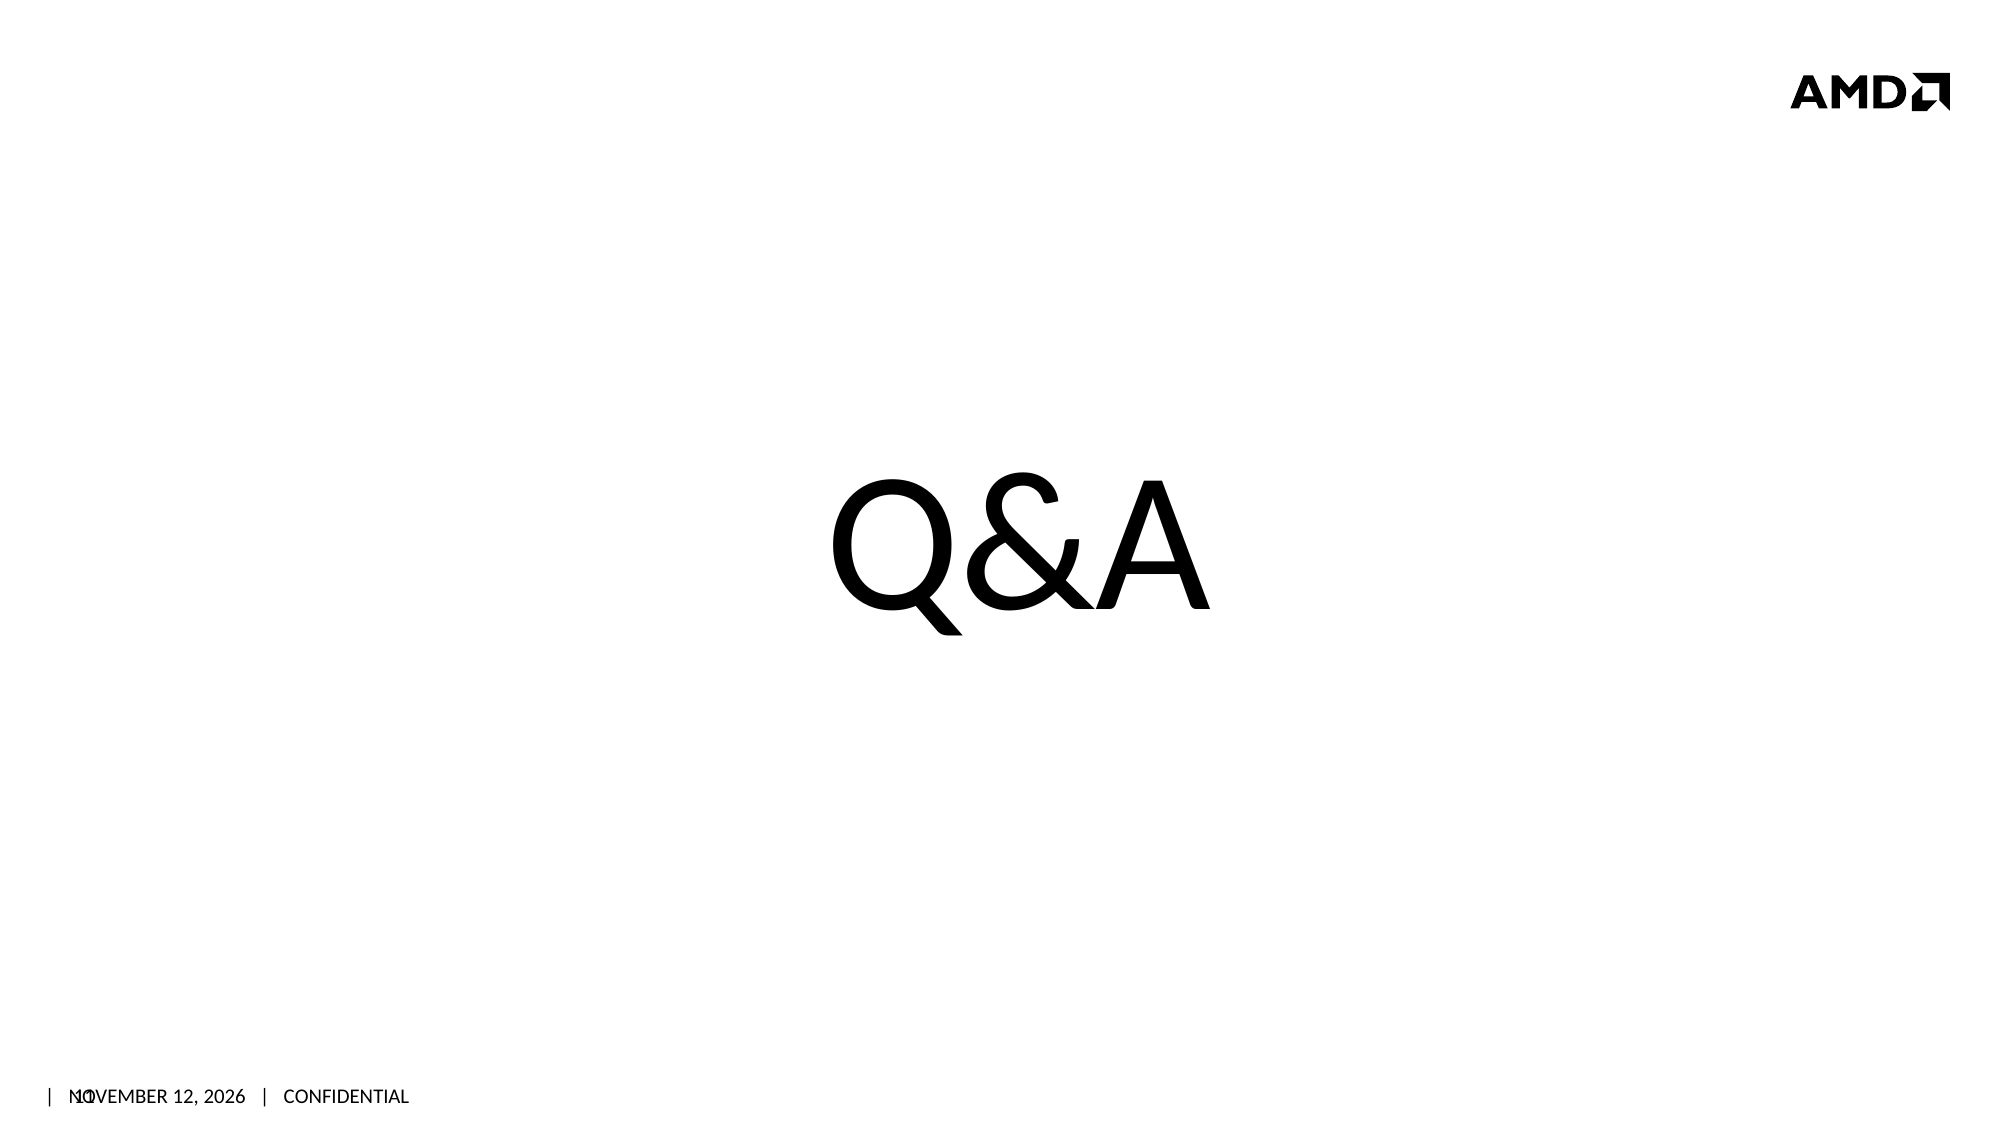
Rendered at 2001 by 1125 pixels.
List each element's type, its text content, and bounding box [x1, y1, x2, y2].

text_box Q&A [810, 402, 1227, 658]
